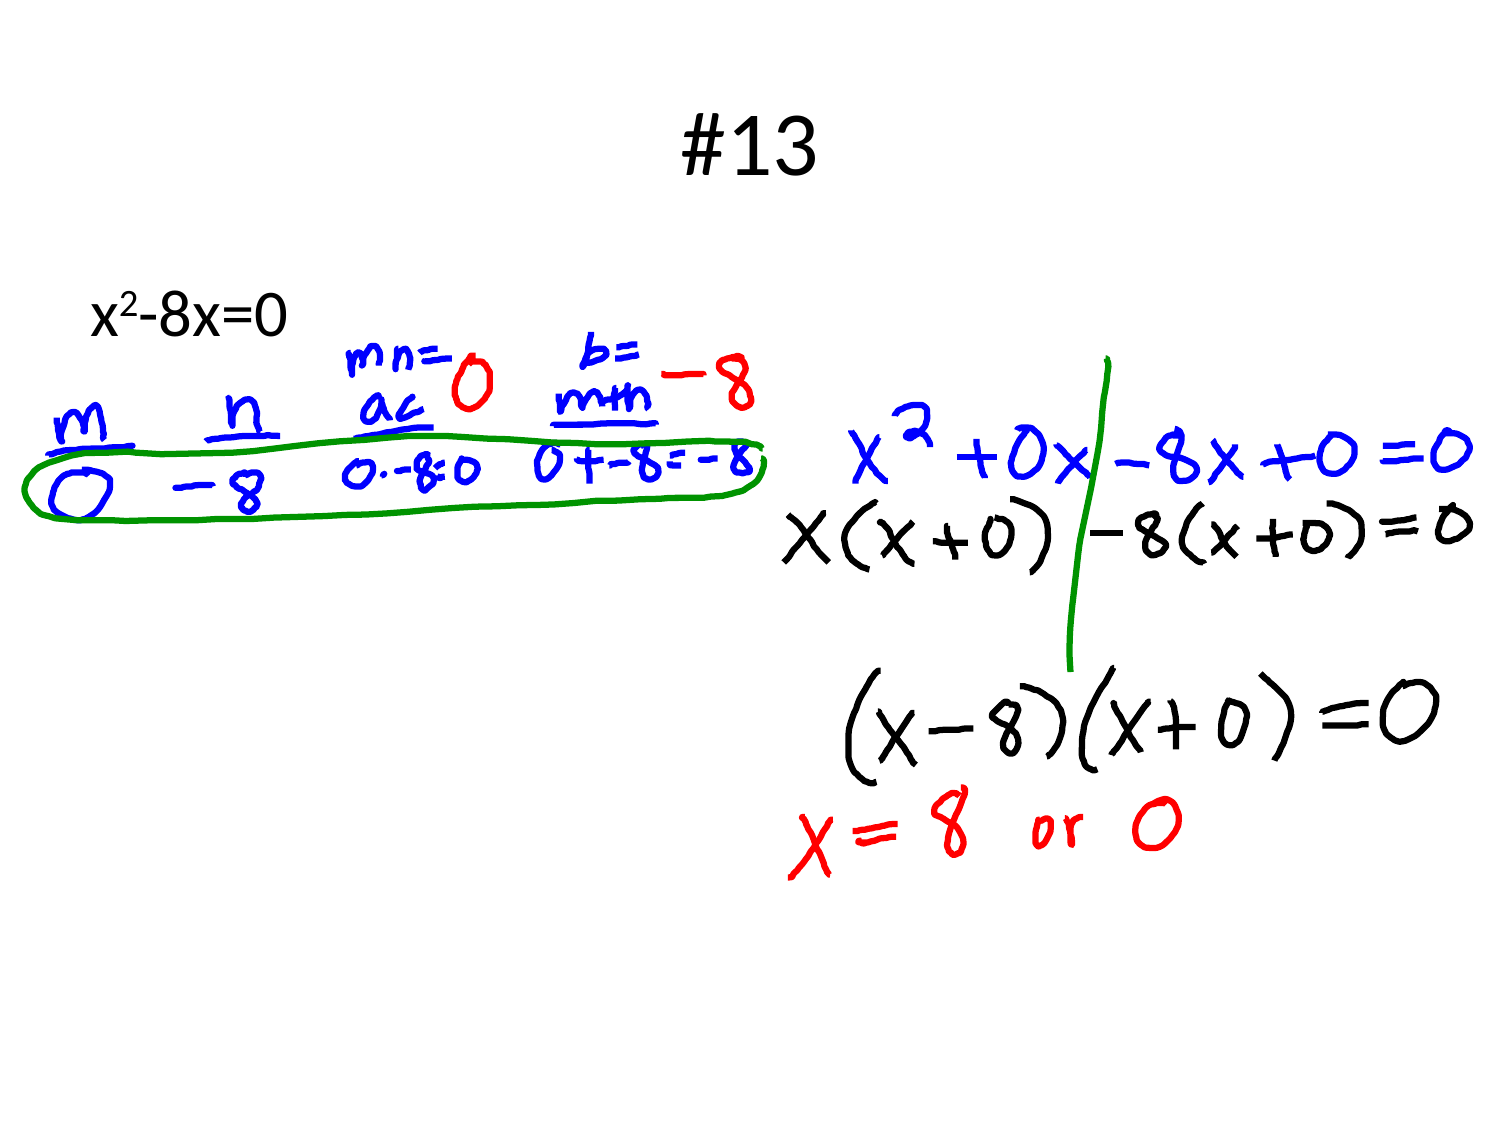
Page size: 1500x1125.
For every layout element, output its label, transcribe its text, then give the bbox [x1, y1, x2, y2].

text_box [806, 535, 830, 563]
list x2-8x=0 [75, 262, 1425, 1005]
text_box [896, 737, 917, 766]
text_box [894, 541, 915, 565]
text_box [1272, 539, 1277, 557]
text_box [453, 355, 491, 410]
text_box [581, 331, 608, 368]
text_box [423, 357, 452, 363]
text_box [612, 387, 617, 397]
text_box [933, 786, 966, 856]
text_box [877, 710, 895, 737]
text_box [946, 525, 957, 560]
text_box [1128, 732, 1142, 753]
text_box [1321, 702, 1369, 713]
text_box [602, 384, 650, 410]
text_box [55, 404, 105, 443]
text_box [1173, 729, 1177, 750]
text_box [353, 426, 434, 439]
text_box [418, 348, 438, 354]
text_box [1212, 439, 1226, 458]
text_box [1259, 672, 1292, 761]
text_box [1019, 685, 1064, 758]
text_box [867, 456, 888, 482]
text_box [1112, 702, 1128, 730]
text_box [850, 430, 868, 459]
text_box [1382, 681, 1437, 743]
text_box [1010, 498, 1049, 573]
text_box [205, 434, 281, 443]
text_box [932, 540, 950, 544]
text_box [879, 521, 894, 541]
text_box [557, 390, 603, 413]
text_box [975, 438, 986, 479]
text_box [47, 445, 134, 456]
text_box [1158, 428, 1198, 482]
text_box [1382, 443, 1416, 447]
text_box [783, 512, 826, 563]
text_box [394, 348, 412, 370]
text_box [1055, 444, 1074, 463]
text_box [1180, 502, 1205, 565]
text_box [787, 819, 833, 879]
text_box [1169, 700, 1177, 726]
text_box [1157, 726, 1196, 731]
text_box [815, 844, 831, 876]
text_box [1385, 529, 1419, 536]
text_box [787, 514, 806, 535]
text_box [1010, 426, 1045, 478]
text_box [1432, 429, 1471, 471]
text_box [1302, 522, 1331, 552]
text_box [928, 727, 974, 732]
text_box [1137, 512, 1167, 557]
text_box [227, 397, 261, 433]
text_box [984, 516, 1013, 557]
text_box [1318, 433, 1356, 475]
text_box [1227, 459, 1244, 478]
text_box [879, 712, 915, 762]
text_box [1381, 516, 1417, 523]
text_box [1276, 444, 1284, 459]
text_box [347, 345, 381, 376]
text_box [1322, 723, 1369, 727]
text_box [23, 435, 765, 522]
text_box [616, 343, 638, 349]
text_box [843, 501, 877, 571]
text_box [362, 394, 391, 423]
text_box [1115, 461, 1150, 467]
text_box [1211, 523, 1224, 541]
text_box [397, 395, 424, 420]
text_box [1110, 700, 1151, 756]
text_box [615, 353, 640, 360]
text_box [1437, 504, 1471, 543]
text_box [1081, 667, 1115, 772]
text_box [1076, 463, 1091, 479]
text_box [1326, 502, 1363, 559]
text_box [1220, 699, 1248, 746]
text_box [1068, 357, 1110, 673]
text_box [1256, 533, 1293, 540]
text_box [1271, 518, 1275, 536]
text_box [1057, 449, 1088, 484]
text_box [1034, 817, 1052, 848]
text_box [894, 404, 931, 448]
text_box [852, 823, 898, 832]
text_box [1282, 462, 1291, 481]
text_box [991, 700, 1020, 755]
text_box [1064, 816, 1084, 846]
text_box [718, 355, 753, 409]
title #13 [75, 45, 1425, 233]
text_box [1211, 525, 1239, 554]
text_box [1262, 454, 1316, 466]
text_box [881, 521, 914, 557]
text_box [661, 373, 705, 377]
text_box [847, 670, 881, 785]
text_box [1134, 798, 1180, 849]
text_box [854, 436, 880, 484]
text_box [1224, 541, 1238, 558]
text_box [1208, 444, 1236, 484]
text_box [552, 422, 657, 427]
text_box [1382, 457, 1424, 462]
text_box [801, 816, 816, 843]
text_box [857, 835, 897, 845]
